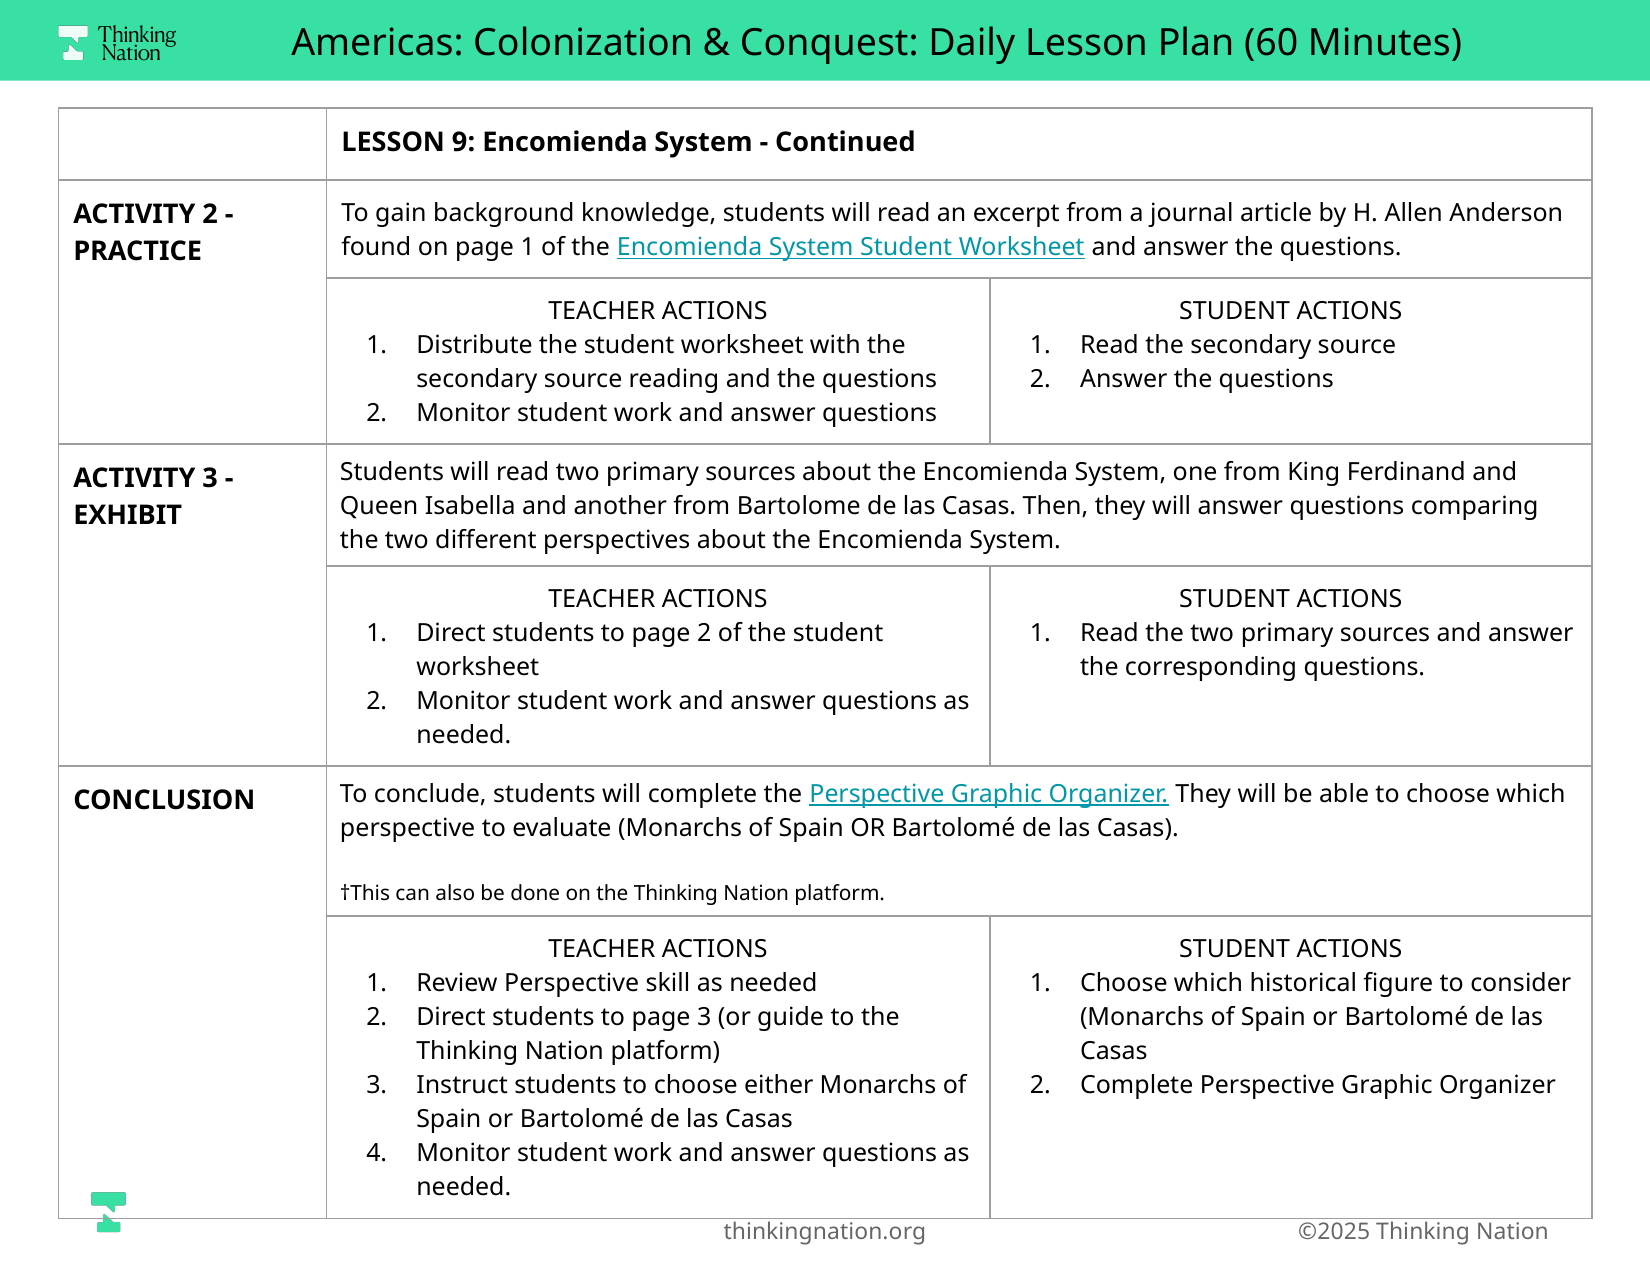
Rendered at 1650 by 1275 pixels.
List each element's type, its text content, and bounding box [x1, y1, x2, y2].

text_box thinkingnation.org [629, 1219, 1021, 1240]
table_cell To conclude, students will complete the Perspective Graphic Organizer. They will be able to choose which perspective to evaluate (Monarchs of Spain OR Bartolomé de las Casas). †This can also be done on the Thinking Nation platform. [327, 767, 1591, 915]
table_header LESSON 9: Encomienda System - Continued [327, 109, 1591, 179]
table_cell ACTIVITY 3 - EXHIBIT [59, 445, 326, 765]
table_cell To gain background knowledge, students will read an excerpt from a journal article by H. Allen Anderson found on page 1 of the Encomienda System Student Worksheet and answer the questions. [327, 181, 1591, 277]
table_cell TEACHER ACTIONS Distribute the student worksheet with the secondary source reading and the questions Monitor student work and answer questions [327, 279, 989, 443]
table_cell CONCLUSION [59, 767, 326, 1218]
text_box ©2025 Thinking Nation [1174, 1219, 1566, 1240]
table_cell Students will read two primary sources about the Encomienda System, one from King Ferdinand and Queen Isabella and another from Bartolome de las Casas. Then, they will answer questions comparing the two different perspectives about the Encomienda System. [327, 445, 1591, 565]
table_cell TEACHER ACTIONS Direct students to page 2 of the student worksheet Monitor student work and answer questions as needed. [327, 567, 989, 765]
table_cell STUDENT ACTIONS Read the secondary source Answer the questions [991, 279, 1591, 443]
table_cell ACTIVITY 2 - PRACTICE [59, 181, 326, 443]
picture [45, 14, 180, 85]
table_cell STUDENT ACTIONS Read the two primary sources and answer the corresponding questions. [991, 567, 1591, 765]
table_cell TEACHER ACTIONS Review Perspective skill as needed Direct students to page 3 (or guide to the Thinking Nation platform) Instruct students to choose either Monarchs of Spain or Bartolomé de las Casas Monitor student work and answer questions as needed. [327, 917, 989, 1218]
table_header [59, 109, 326, 179]
table_cell STUDENT ACTIONS Choose which historical figure to consider (Monarchs of Spain or Bartolomé de las Casas Complete Perspective Graphic Organizer [991, 917, 1591, 1218]
text_box Americas: Colonization & Conquest: Daily Lesson Plan (60 Minutes) [0, 0, 1650, 81]
picture [80, 1184, 136, 1240]
